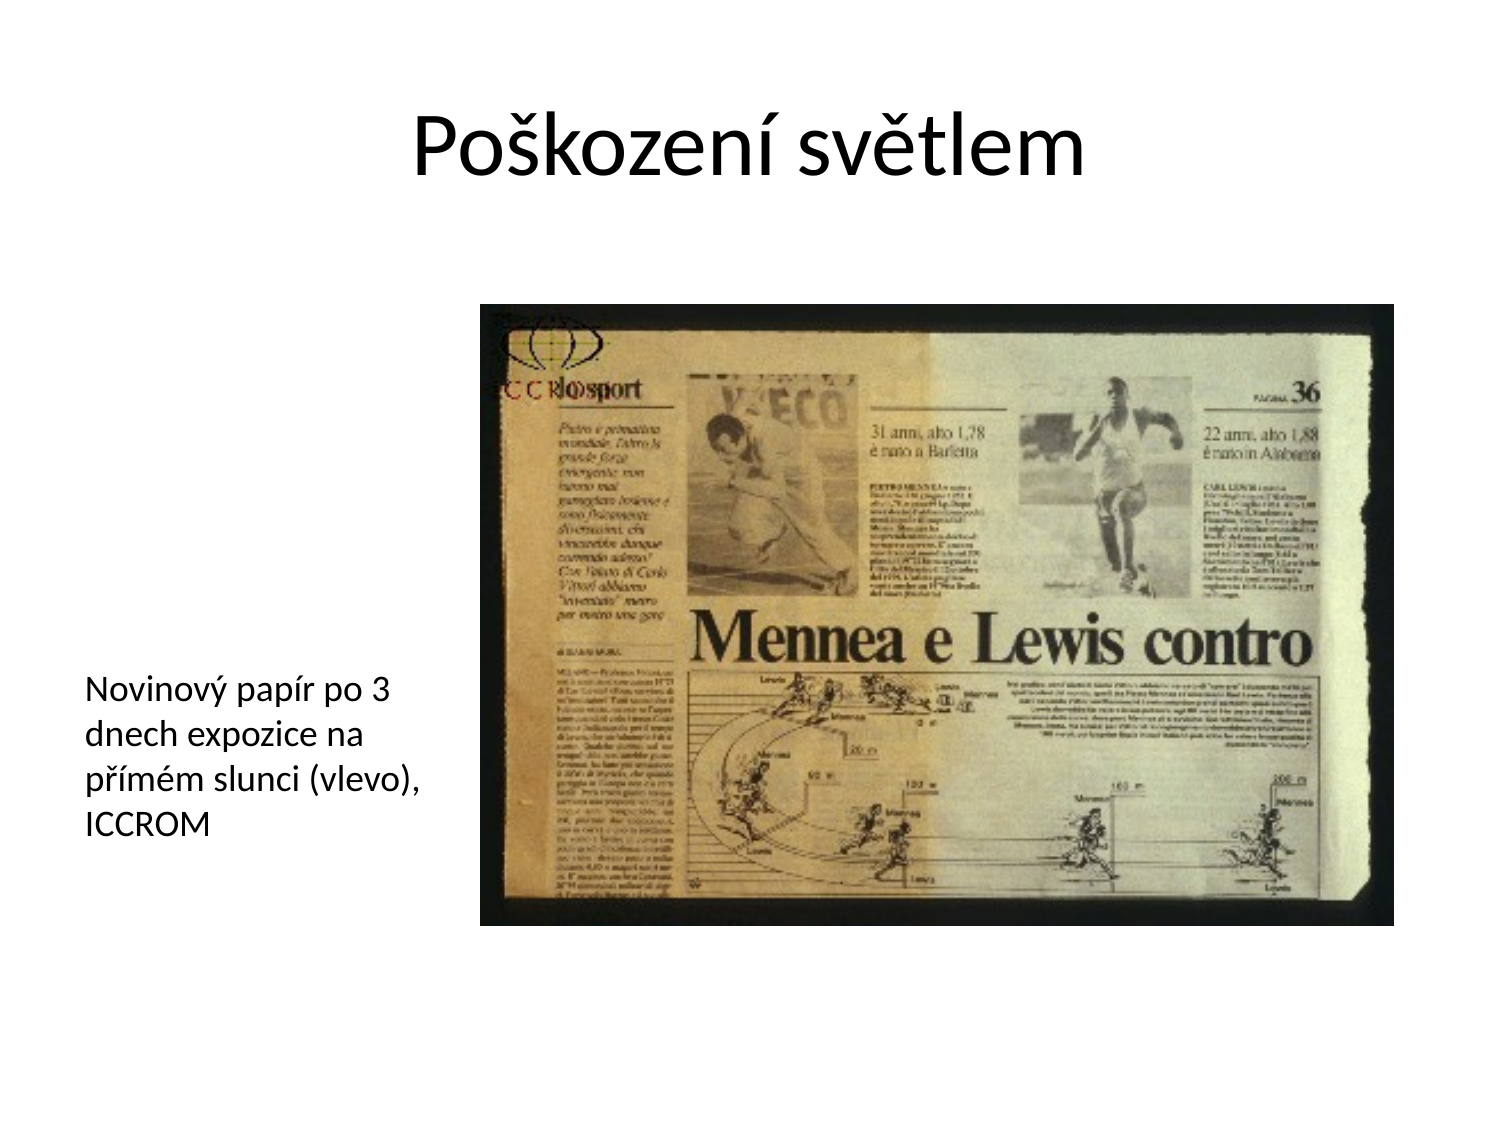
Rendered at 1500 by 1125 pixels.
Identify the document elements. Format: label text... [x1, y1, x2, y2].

title Poškození světlem [75, 45, 1425, 233]
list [480, 304, 1395, 926]
text_box Novinový papír po 3 dnech expozice na přímém slunci (vlevo), ICCROM [70, 656, 475, 851]
